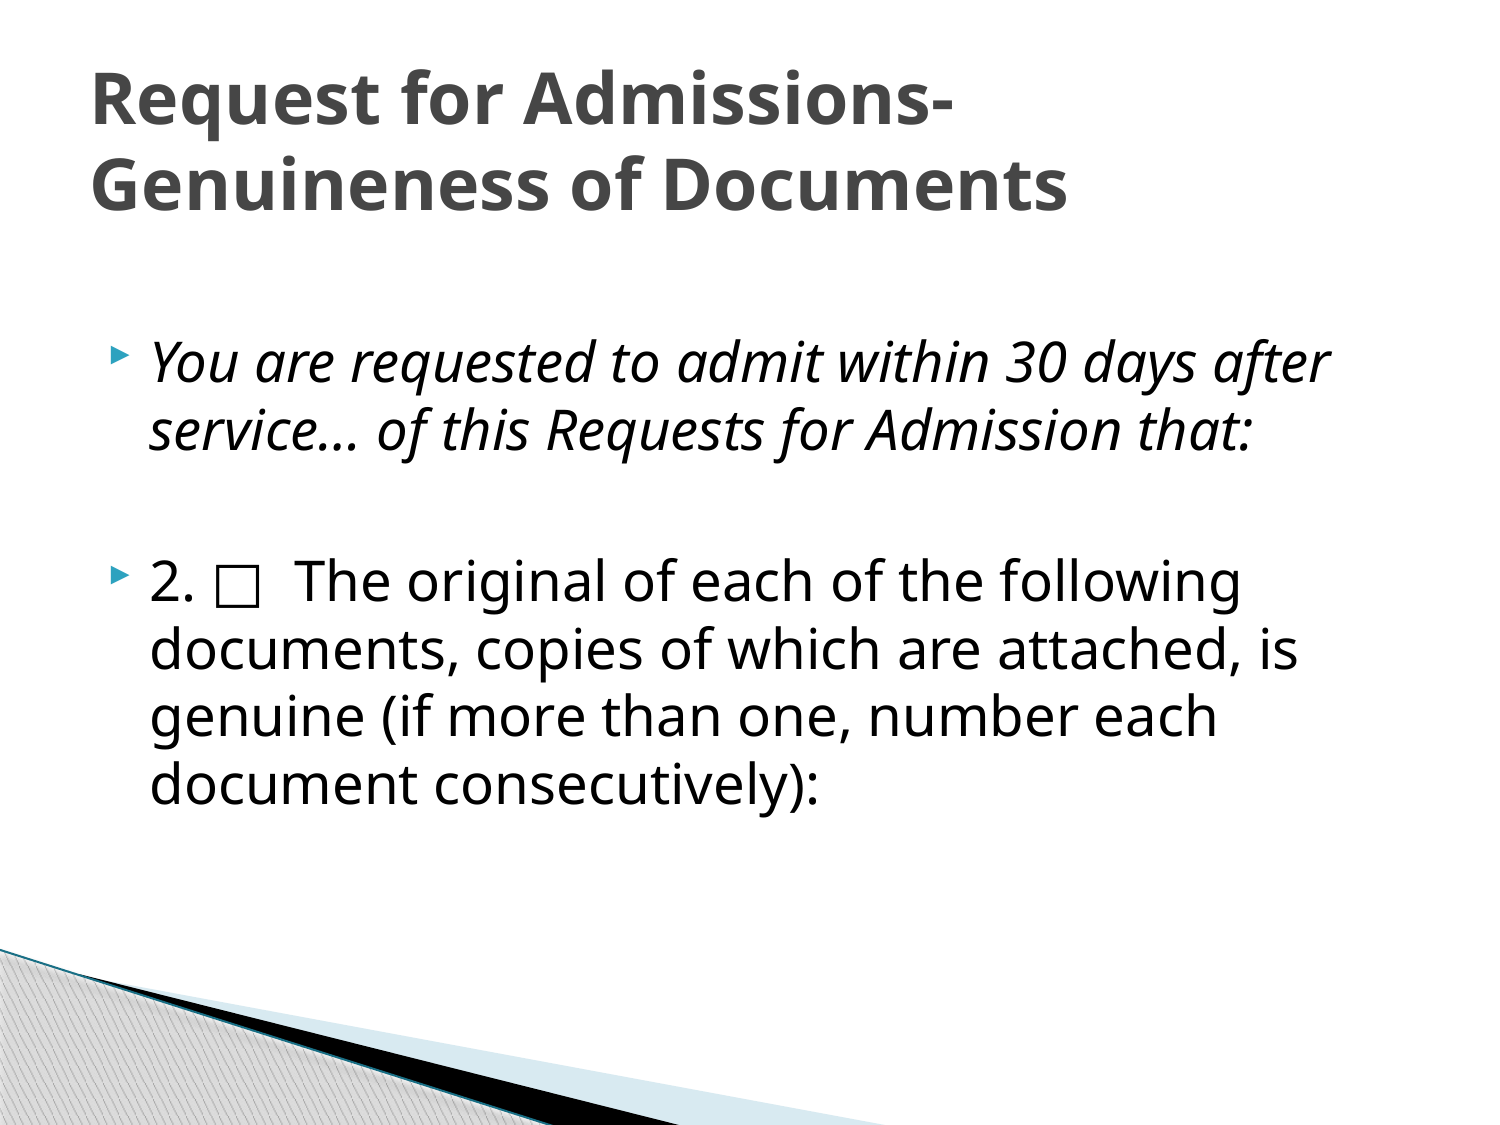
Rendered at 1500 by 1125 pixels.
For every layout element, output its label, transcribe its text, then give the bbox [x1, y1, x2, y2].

title Request for Admissions- Genuineness of Documents [75, 45, 1425, 233]
list You are requested to admit within 30 days after service… of this Requests for Admission that: 2. □ The original of each of the following documents, copies of which are attached, is genuine (if more than one, number each document consecutively): [75, 243, 1425, 986]
